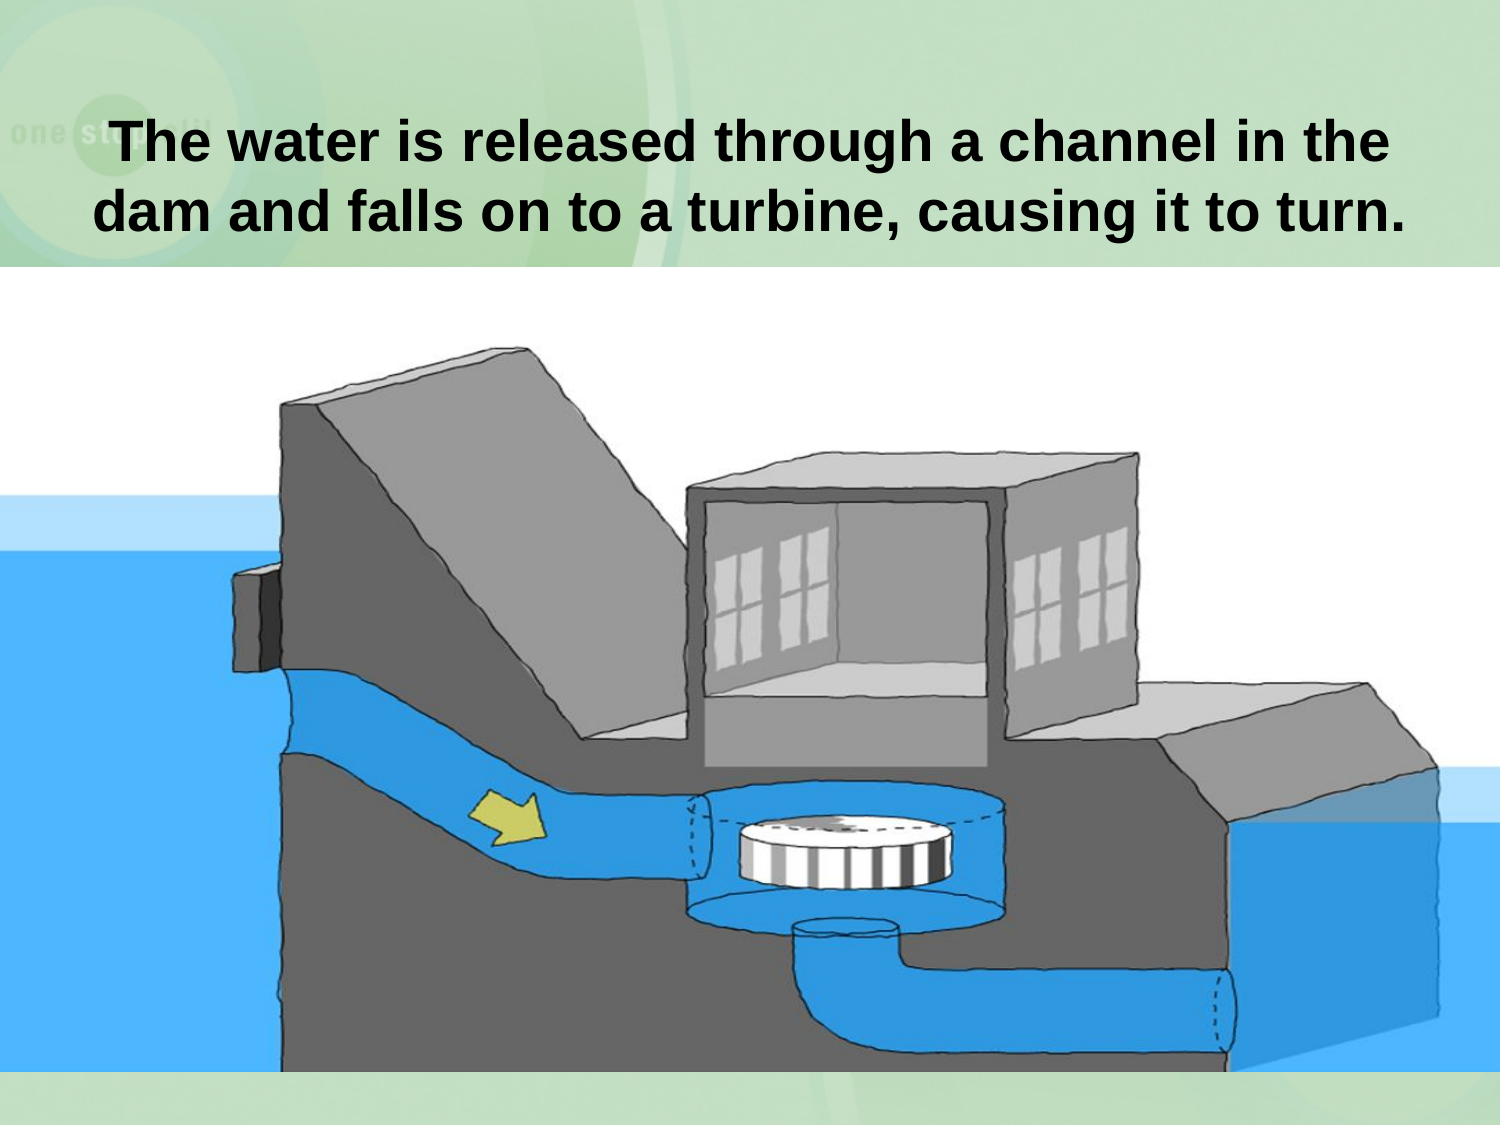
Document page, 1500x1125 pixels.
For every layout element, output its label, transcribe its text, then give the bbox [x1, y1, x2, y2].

picture [0, 0, 1500, 1125]
title The water is released through a channel in the dam and falls on to a turbine, causing it to turn. [75, 79, 1425, 265]
